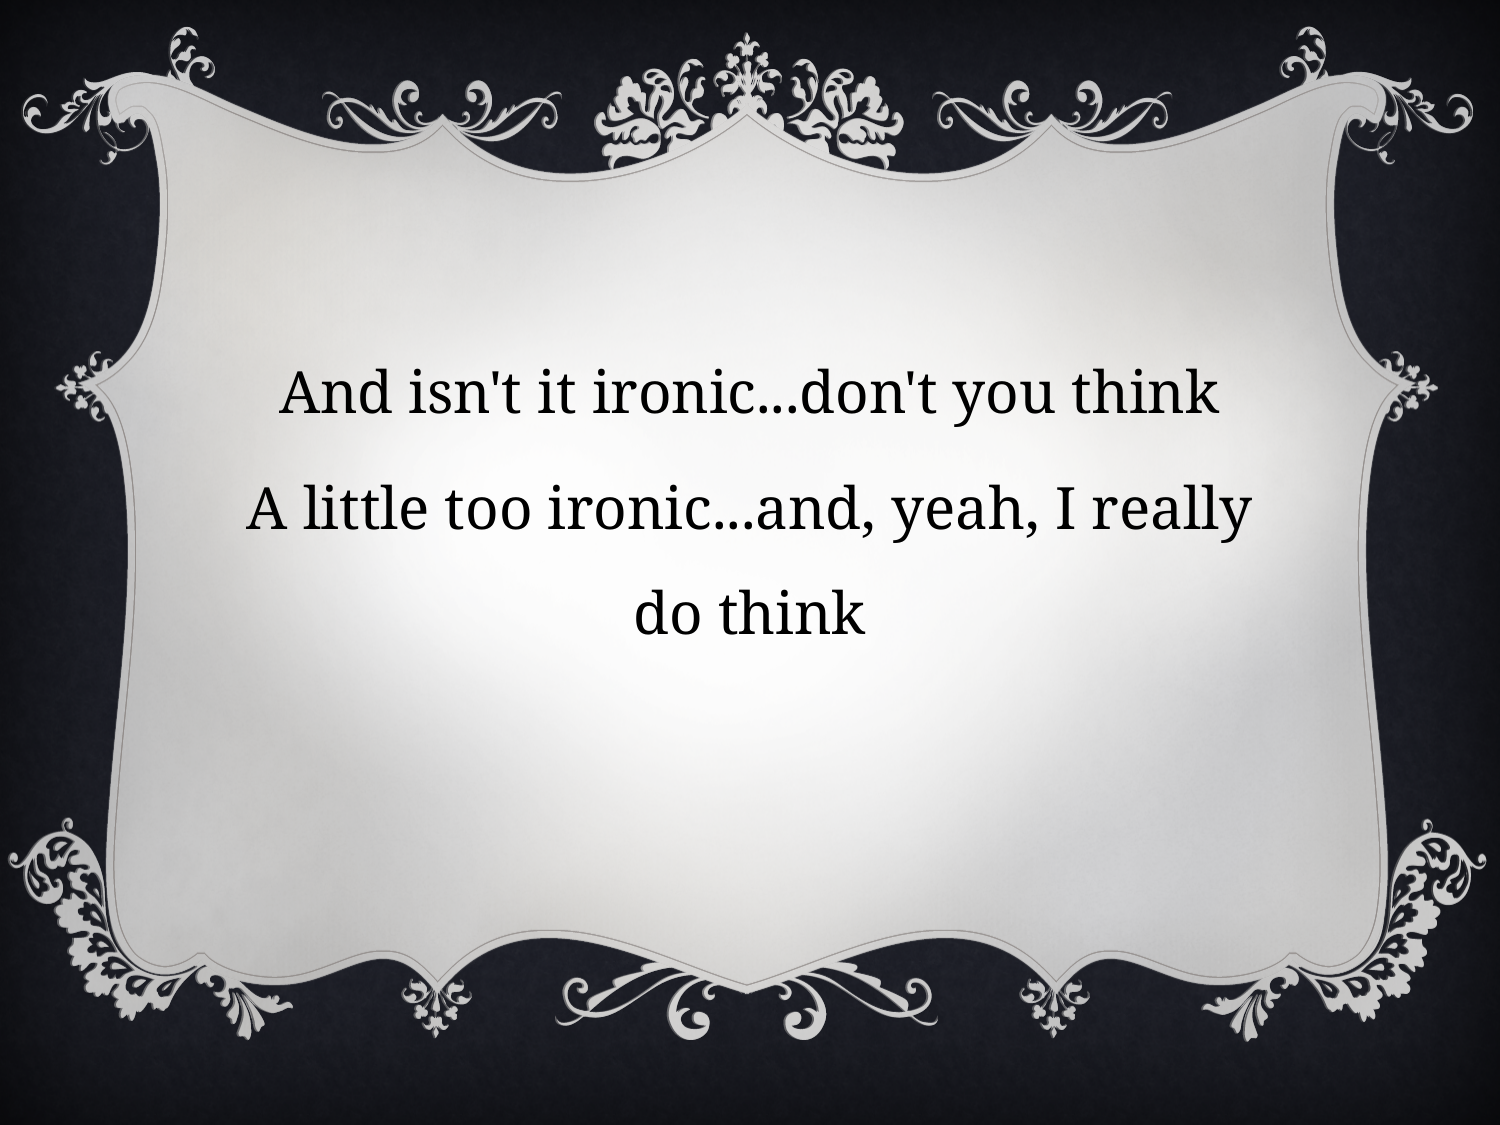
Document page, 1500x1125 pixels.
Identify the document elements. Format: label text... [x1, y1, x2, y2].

text_box And isn't it ironic...don't you think A little too ironic...and, yeah, I really do think [224, 312, 1275, 813]
picture [0, 0, 1500, 1125]
